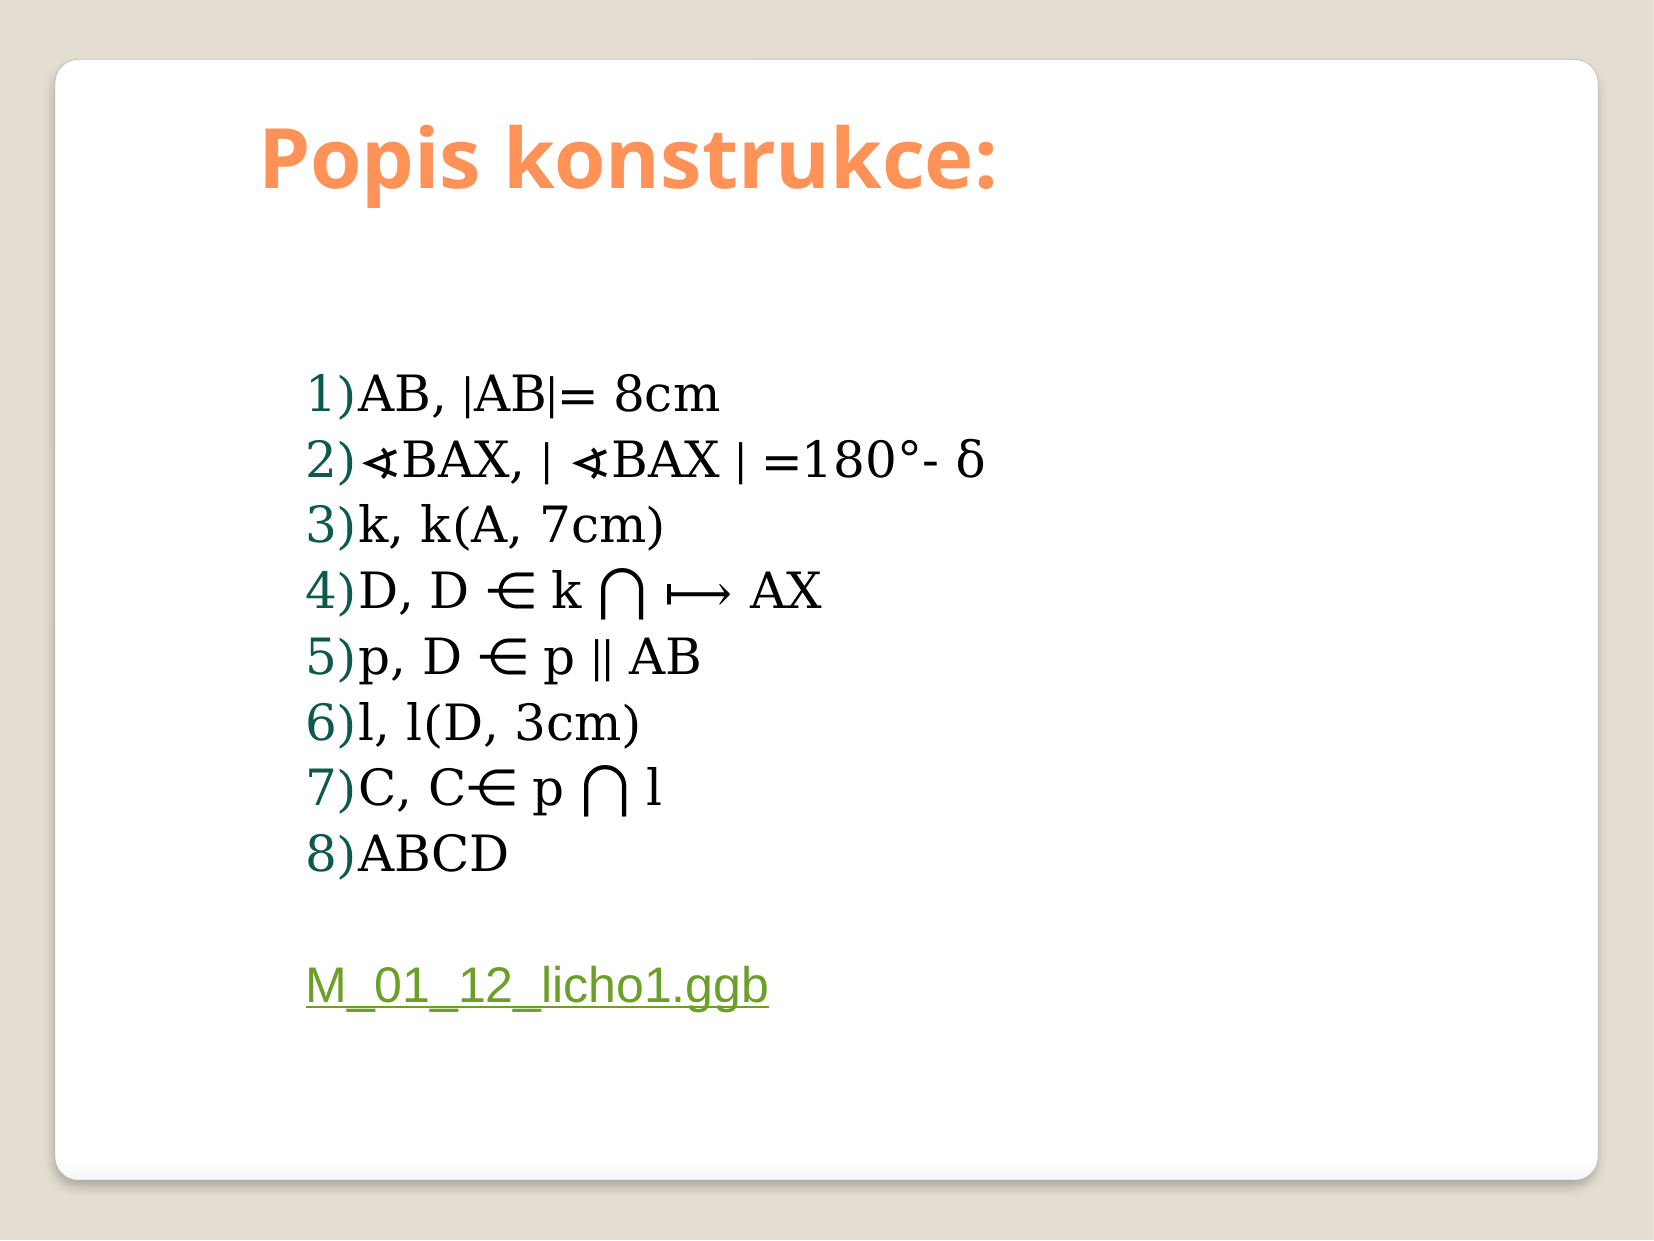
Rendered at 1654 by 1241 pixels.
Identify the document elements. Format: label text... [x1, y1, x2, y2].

list AB, |AB|= 8cm ∢BAX, | ∢BAX | =180°- δ k, k(A, 7cm) D, D ⋲ k ⋂ ⟼ AX p, D ⋲ p || AB l, l(D, 3cm) C, C⋲ p ⋂ l ABCD M_01_12_licho1.ggb [272, 344, 1654, 1126]
title Popis konstrukce: [241, 0, 1654, 213]
text_box [218, 947, 355, 1004]
